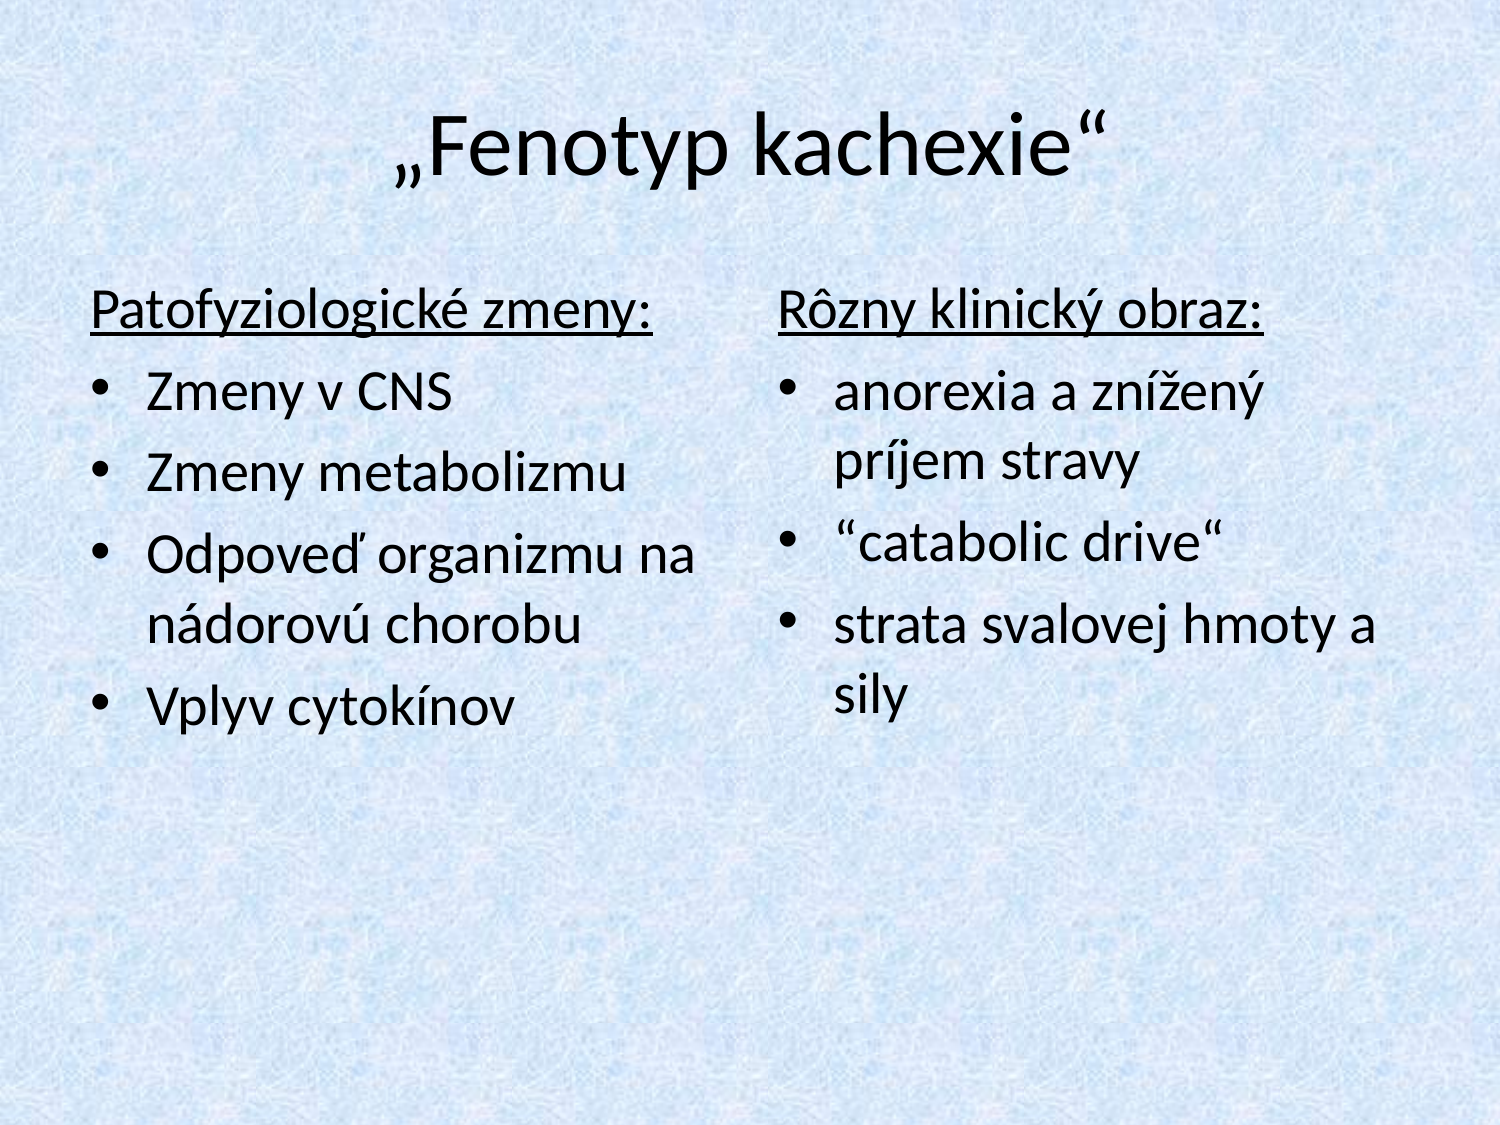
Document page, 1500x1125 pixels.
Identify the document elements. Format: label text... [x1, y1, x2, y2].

list Rôzny klinický obraz: anorexia a znížený príjem stravy “catabolic drive“ strata svalovej hmoty a sily [762, 262, 1425, 1005]
list Patofyziologické zmeny: Zmeny v CNS Zmeny metabolizmu Odpoveď organizmu na nádorovú chorobu Vplyv cytokínov [75, 262, 738, 1005]
title „Fenotyp kachexie“ [75, 45, 1425, 233]
picture [0, 0, 1500, 1125]
